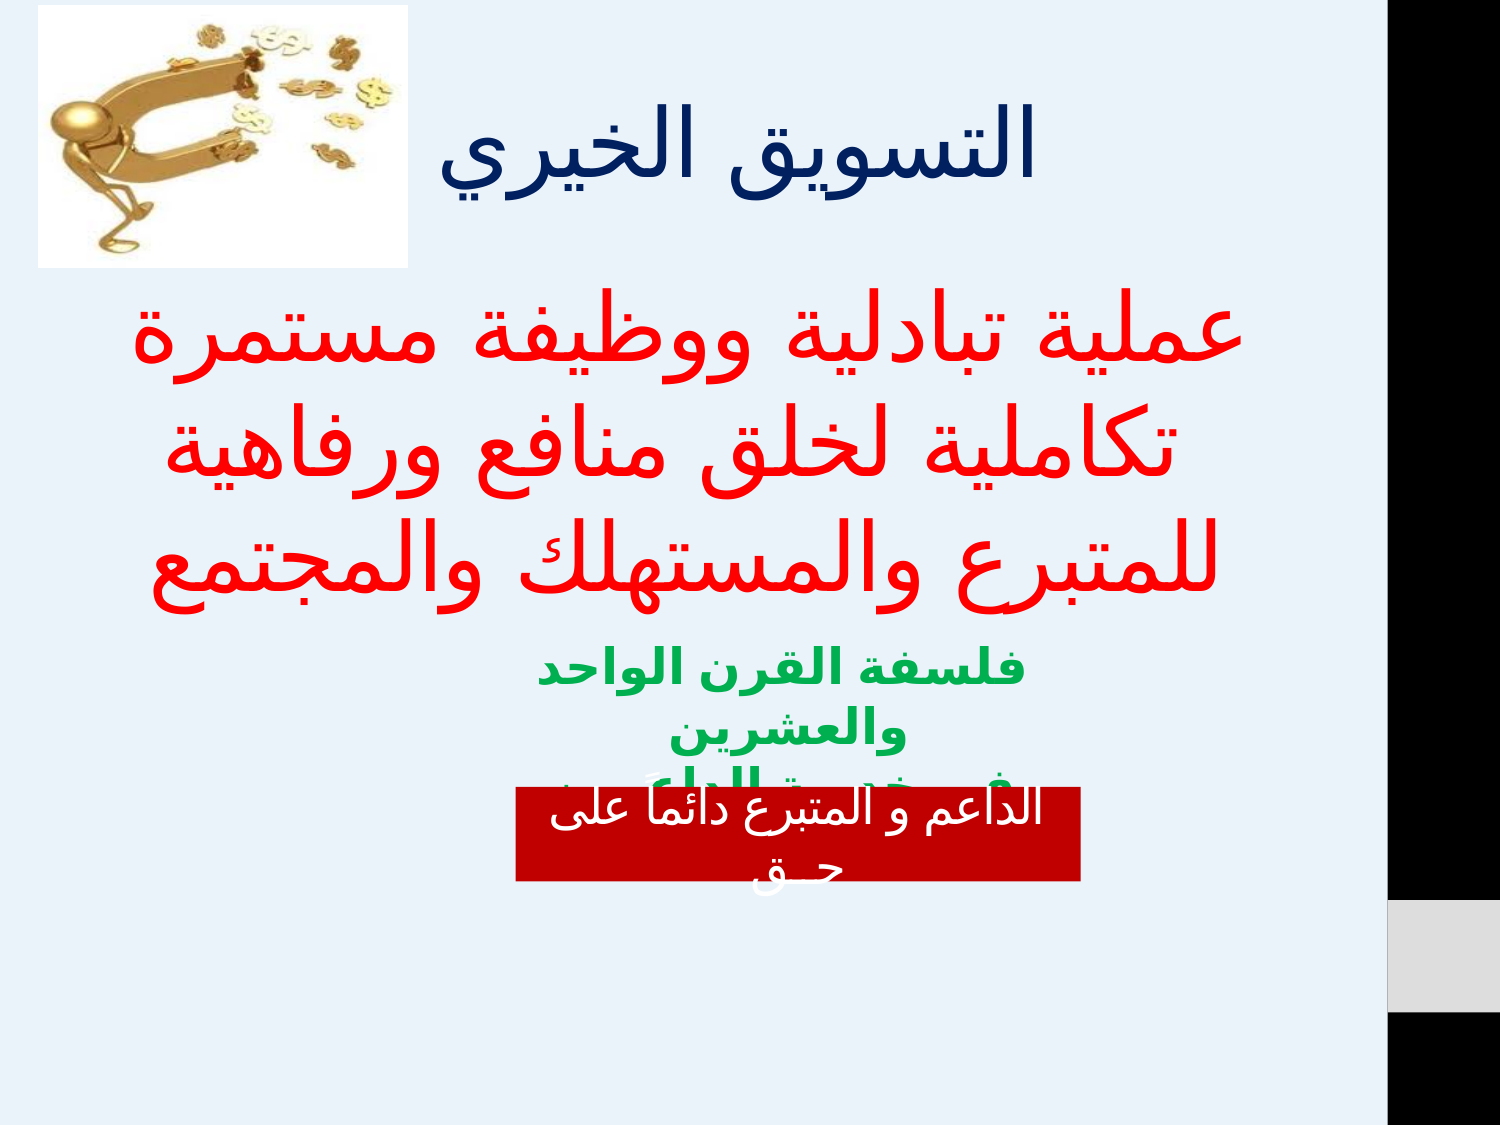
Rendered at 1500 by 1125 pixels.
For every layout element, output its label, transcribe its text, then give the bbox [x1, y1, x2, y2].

picture [38, 5, 408, 268]
text_box الداعم و المتبرع دائماً على حــق [515, 786, 1081, 882]
title التسويق الخيري ؟ [418, 45, 1325, 233]
list عملية تبادلية ووظيفة مستمرة تكاملية لخلق منافع ورفاهية للمتبرع والمستهلك والمجتمع [75, 356, 1325, 634]
text_box فلسفة القرن الواحد والعشرين في خدمـة الداعمين والمتبرعين [407, 626, 1158, 882]
